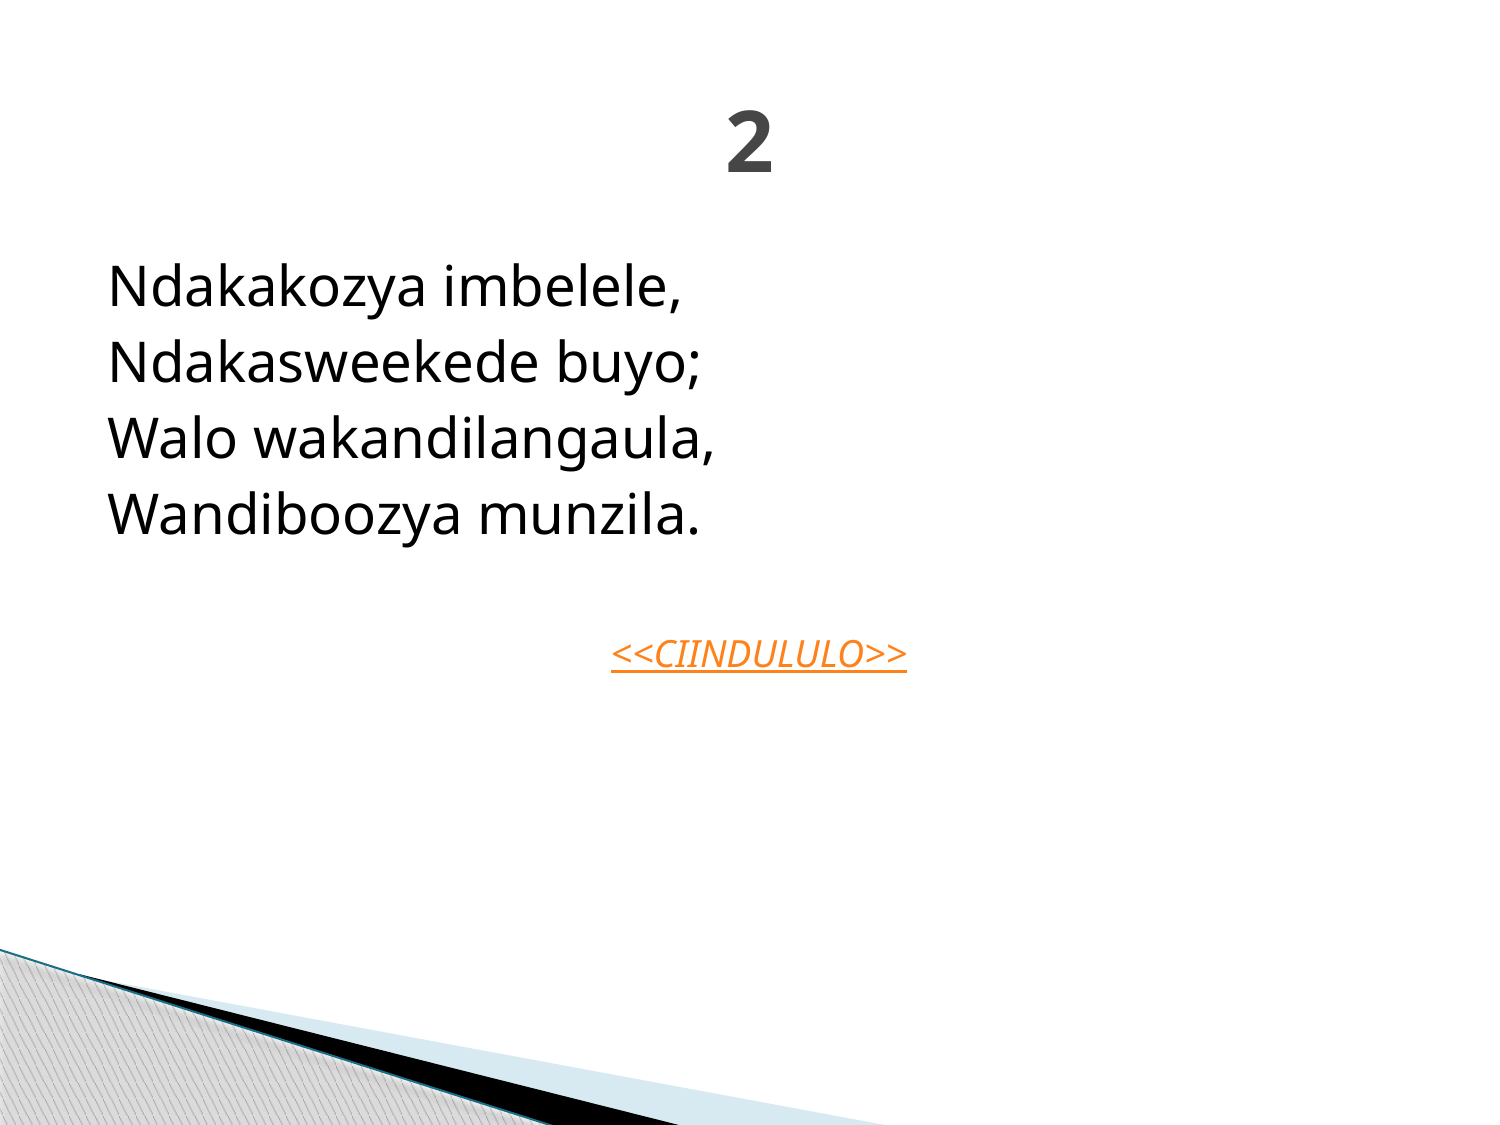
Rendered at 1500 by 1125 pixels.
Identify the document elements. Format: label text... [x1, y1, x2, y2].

title 2 [75, 45, 1425, 233]
list Ndakakozya imbelele, Ndakasweekede buyo; Walo wakandilangaula, Wandiboozya munzila. <<CIINDULULO>> [75, 243, 1425, 986]
